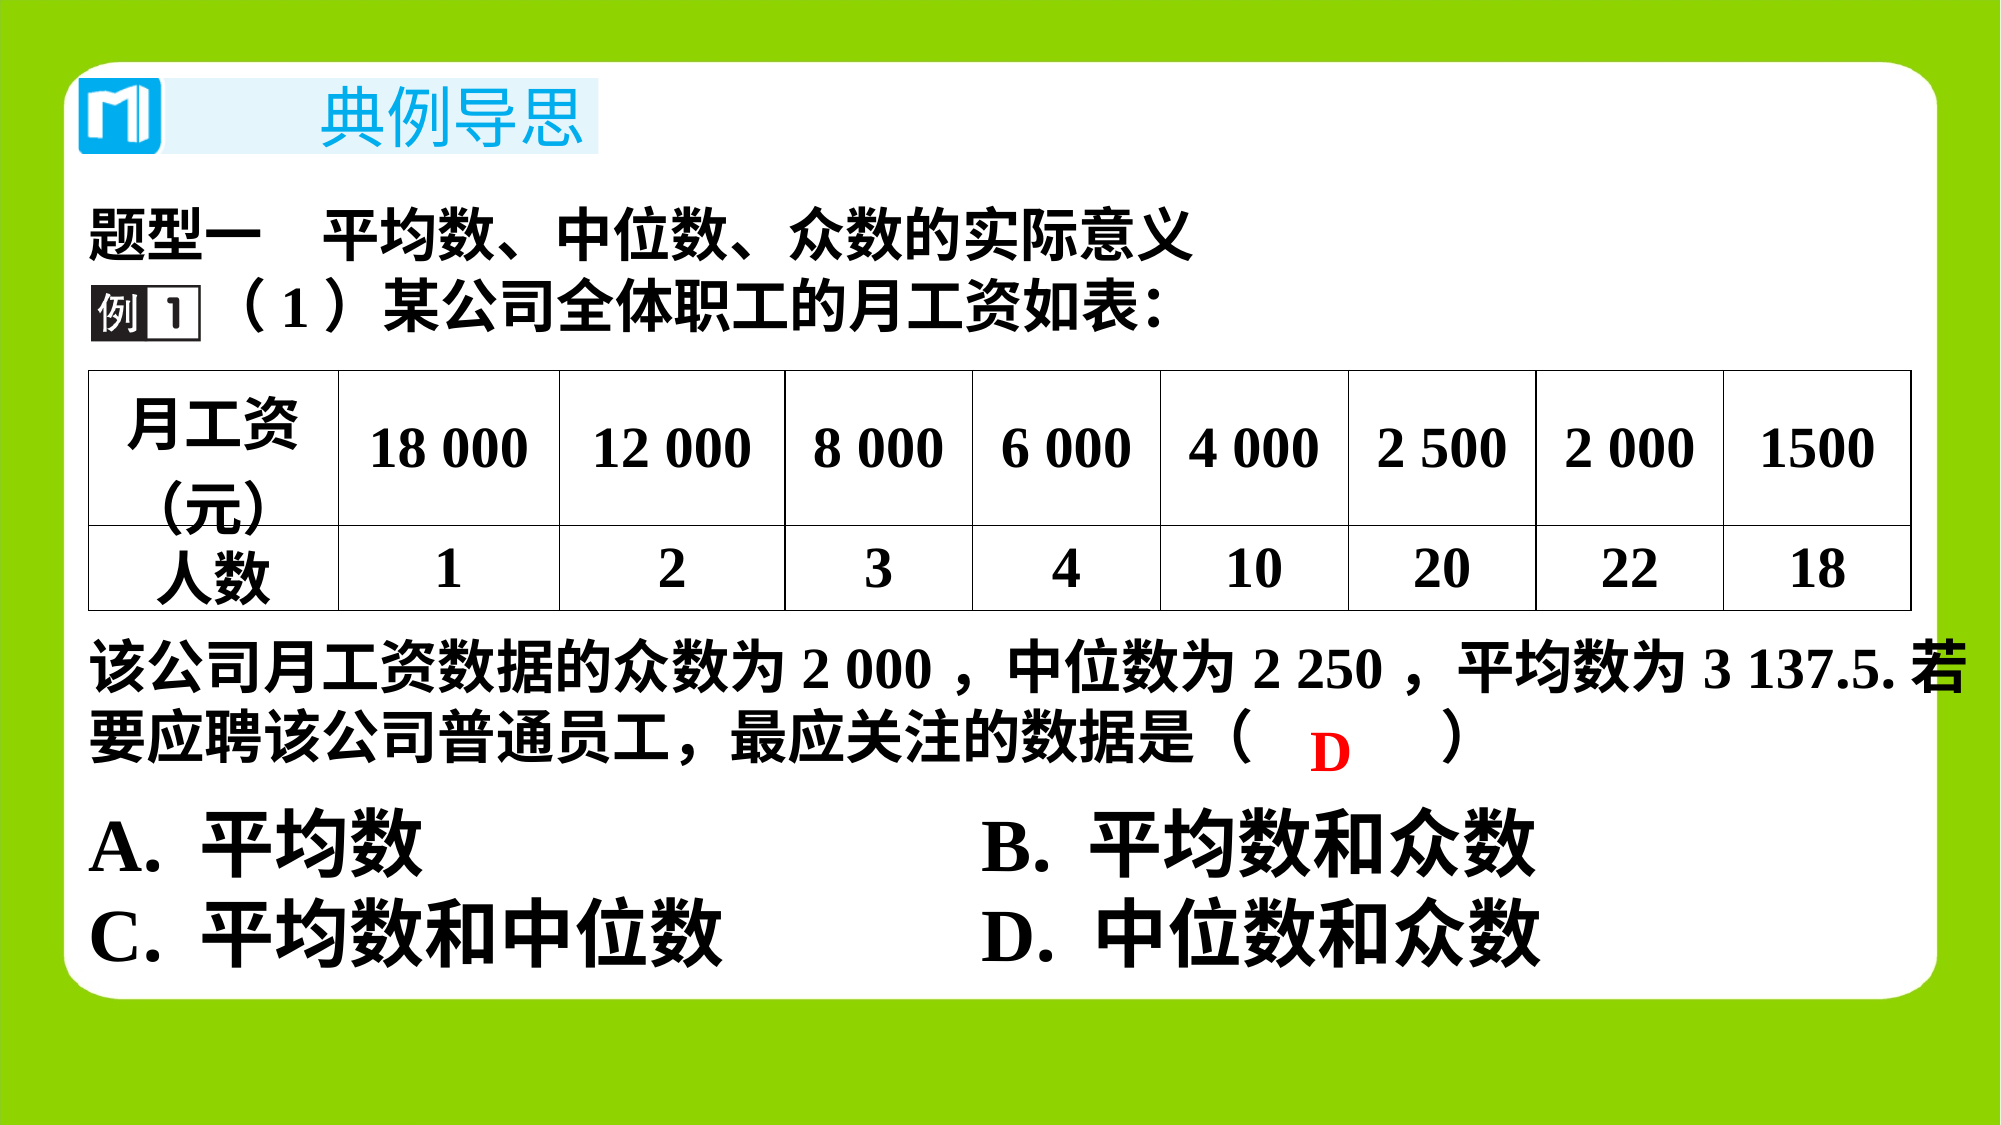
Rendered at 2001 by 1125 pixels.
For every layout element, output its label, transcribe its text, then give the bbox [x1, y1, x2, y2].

table_header 1500 [1724, 371, 1910, 525]
table_header B. 平均数和众数 [981, 784, 1645, 874]
table_cell C. 平均数和中位数 [89, 874, 981, 964]
table_header 4 000 [1161, 371, 1348, 525]
picture [0, 0, 2001, 1125]
text_box （1）某公司全体职工的月工资如表： [88, 269, 1476, 361]
table_cell 22 [1537, 526, 1723, 610]
text_box D [1295, 706, 1379, 812]
text_box 题型一 平均数、中位数、众数的实际意义 [88, 198, 1533, 290]
text_box 该公司月工资数据的众数为2 000，中位数为2 250，平均数为3 137.5.若要应聘该公司普通员工，最应关注的数据是（ D ） [88, 630, 1974, 903]
table_cell 人数 [89, 526, 338, 610]
table_header 月工资 （元） [89, 371, 338, 525]
table_cell 3 [786, 526, 972, 610]
table_header 2 000 [1537, 371, 1723, 525]
table_cell 18 [1724, 526, 1910, 610]
table_cell 1 [339, 526, 559, 610]
table_header A. 平均数 [89, 784, 981, 874]
table_cell 10 [1161, 526, 1348, 610]
table_cell 4 [973, 526, 1160, 610]
table_header 8 000 [786, 371, 972, 525]
table_cell 20 [1349, 526, 1535, 610]
table_header 12 000 [560, 371, 784, 525]
table_header 6 000 [973, 371, 1160, 525]
table_cell 2 [560, 526, 784, 610]
table_cell D. 中位数和众数 [981, 874, 1645, 964]
table_header 2 500 [1349, 371, 1535, 525]
table_header 18 000 [339, 371, 559, 525]
